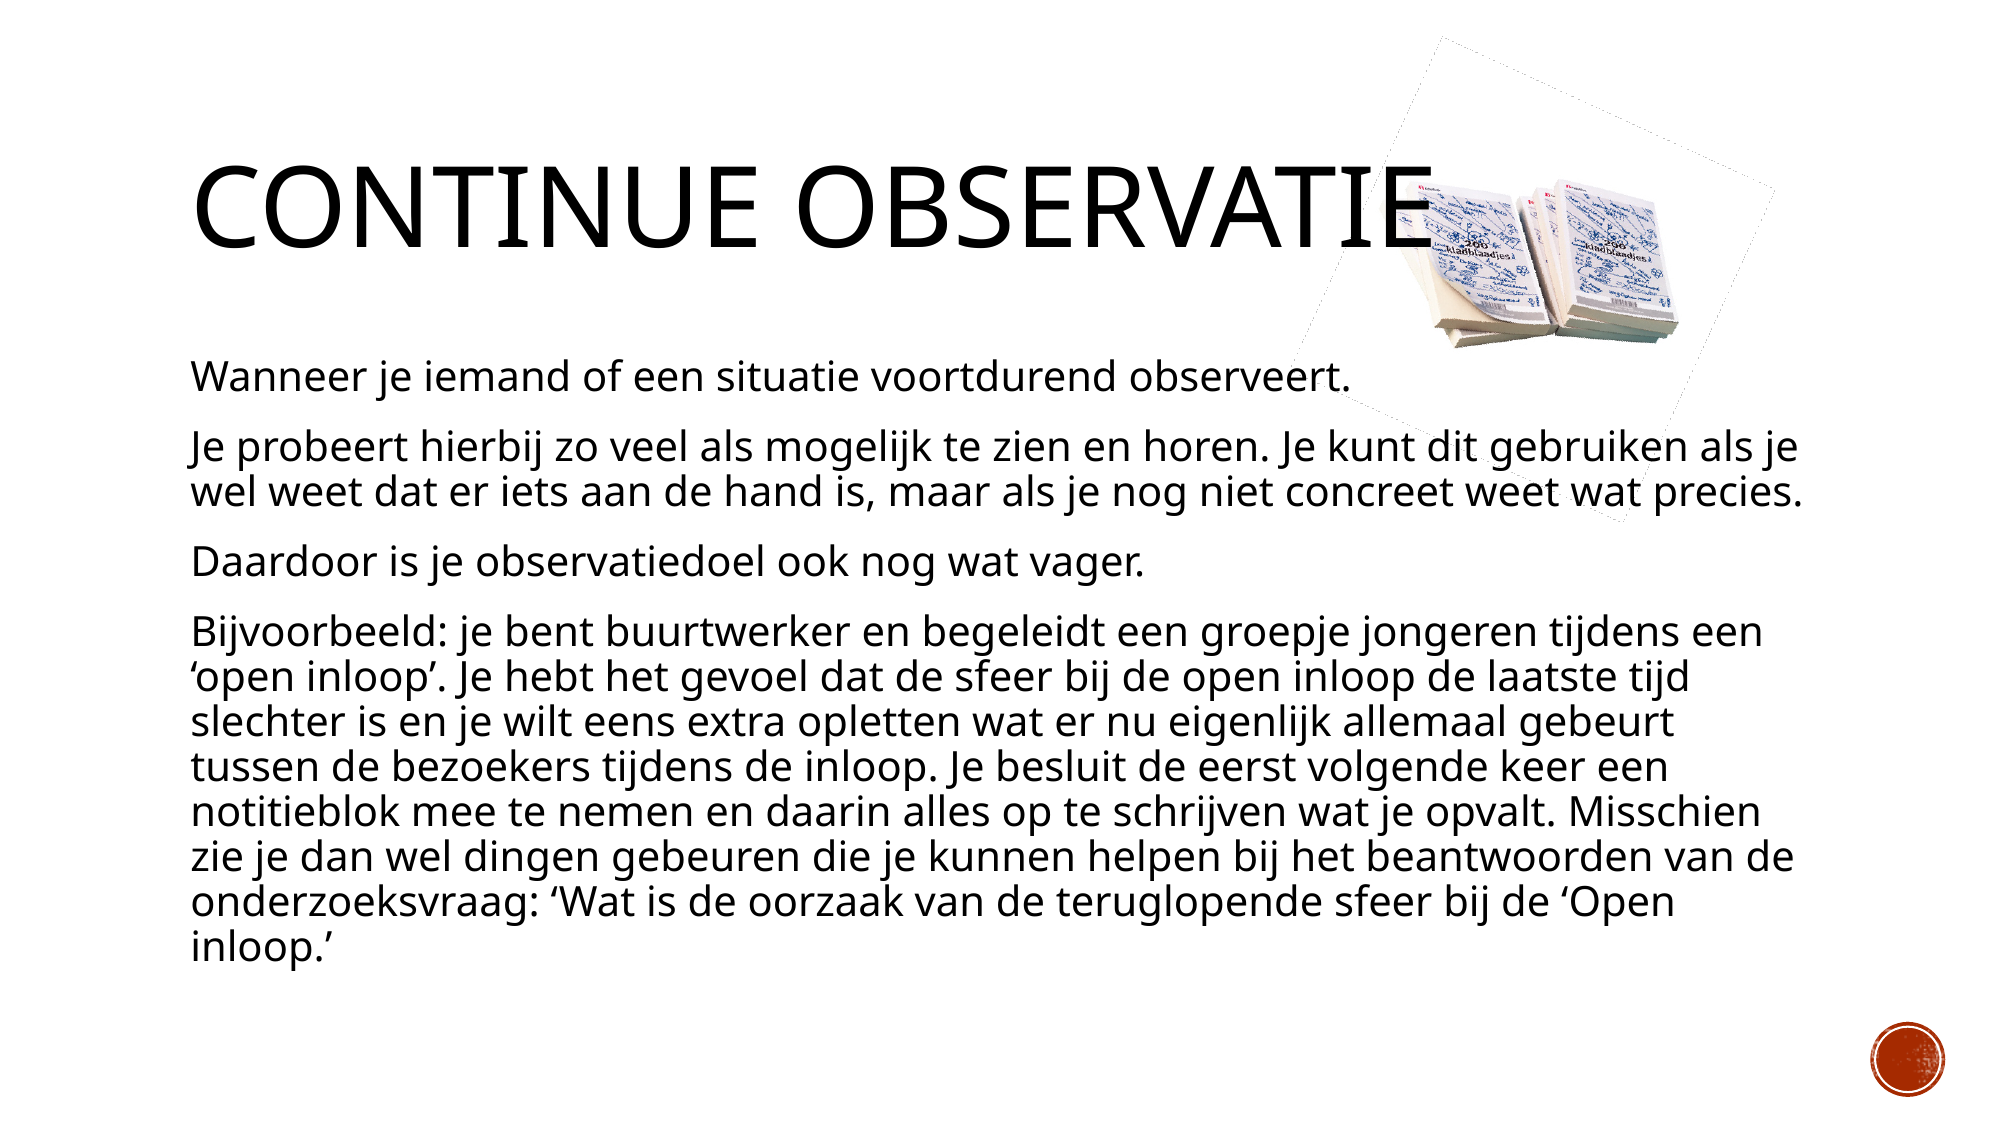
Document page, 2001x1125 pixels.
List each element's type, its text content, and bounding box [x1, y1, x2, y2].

title Continue observatie [175, 79, 1826, 344]
picture [1423, 37, 1533, 79]
picture [1300, 98, 1714, 461]
list Wanneer je iemand of een situatie voortdurend observeert. Je probeert hierbij zo veel als mogelijk te zien en horen. Je kunt dit gebruiken als je wel weet dat er iets aan de hand is, maar als je nog niet concreet weet wat precies. Daardoor is je observatiedoel ook nog wat vager. Bijvoorbeeld: je bent buurtwerker en begeleidt een groepje jongeren tijdens een ‘open inloop’. Je hebt het gevoel dat de sfeer bij de open inloop de laatste tijd slechter is en je wilt eens extra opletten wat er nu eigenlijk allemaal gebeurt tussen de bezoekers tijdens de inloop. Je besluit de eerst volgende keer een notitieblok mee te nemen en daarin alles op te schrijven wat je opvalt. Misschien zie je dan wel dingen gebeuren die je kunnen helpen bij het beantwoorden van de onderzoeksvraag: ‘Wat is de oorzaak van de teruglopende sfeer bij de ‘Open inloop.’ [175, 348, 1826, 1013]
